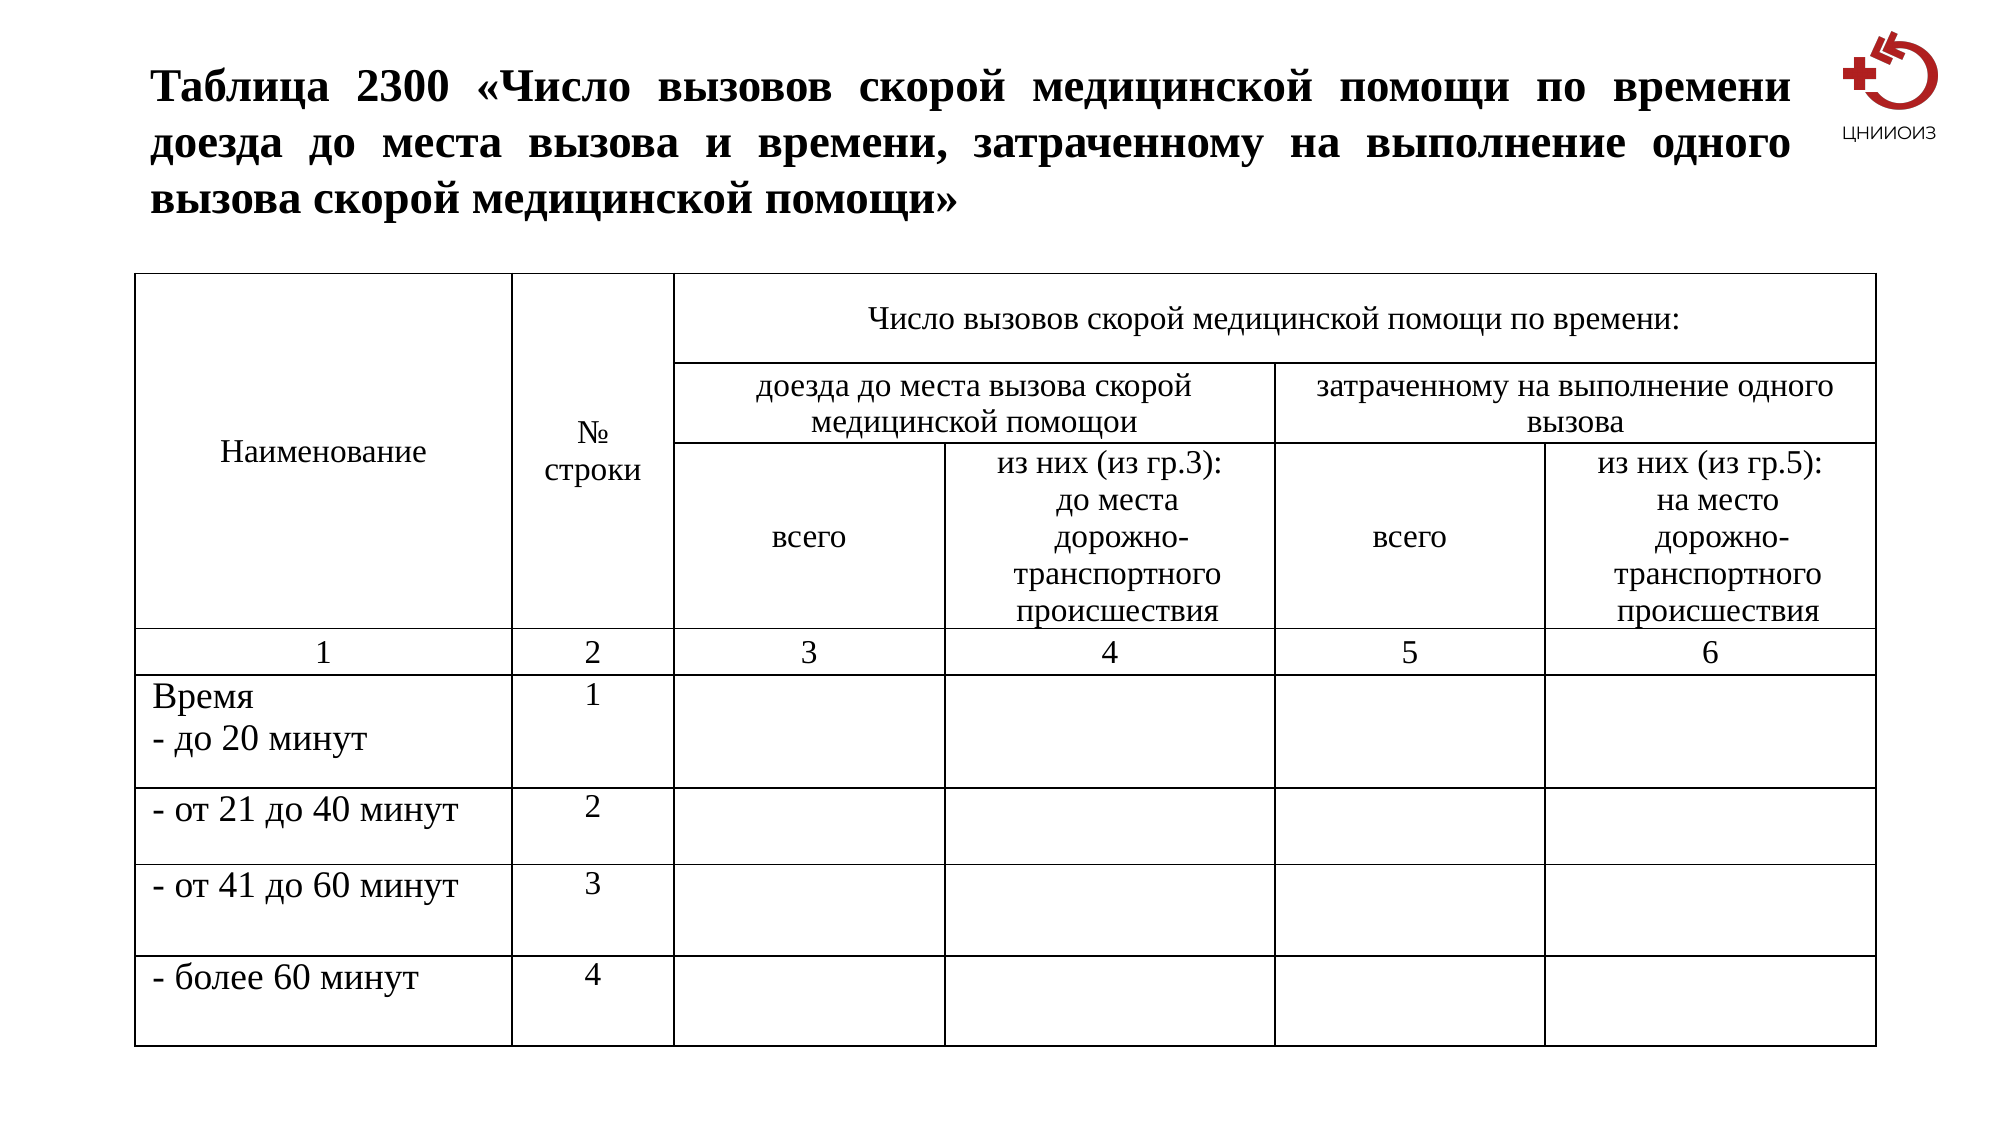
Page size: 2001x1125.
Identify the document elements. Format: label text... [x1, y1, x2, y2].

table_cell [675, 676, 944, 787]
table_cell из них (из гр.5): на место дорожно- транспортного происшествия [1546, 444, 1875, 628]
table_cell [1276, 865, 1544, 955]
table_cell всего [675, 444, 944, 628]
table_cell 4 [946, 629, 1274, 674]
table_cell доезда до места вызова скорой медицинской помощои [675, 364, 1274, 442]
table_cell [675, 789, 944, 864]
table_cell из них (из гр.3): до места дорожно- транспортного происшествия [946, 444, 1274, 628]
table_cell - от 21 до 40 минут [136, 789, 511, 864]
table_cell 1 [136, 629, 511, 674]
table_header Число вызовов скорой медицинской помощи по времени: [675, 274, 1875, 362]
table_cell 3 [513, 865, 673, 955]
title Таблица 2300 «Число вызовов скорой медицинской помощи по времени доезда до места вызова и времени, затраченному на выполнение одного вызова скорой медицинской помощи» [135, 45, 1808, 233]
table_cell [1276, 676, 1544, 787]
table_cell Время - до 20 минут [136, 676, 511, 787]
table_cell затраченному на выполнение одного вызова [1276, 364, 1875, 442]
table_cell [675, 957, 944, 1045]
table_header № строки [513, 274, 673, 628]
table_cell [946, 957, 1274, 1045]
table_cell [1546, 789, 1875, 864]
table_cell 1 [513, 676, 673, 787]
picture [1843, 31, 1938, 142]
table_cell - более 60 минут [136, 957, 511, 1045]
table_cell [1276, 957, 1544, 1045]
table_cell 6 [1546, 629, 1875, 674]
table_cell [1276, 789, 1544, 864]
table_cell 4 [513, 957, 673, 1045]
table_cell [675, 865, 944, 955]
table_cell [1546, 957, 1875, 1045]
table_cell [946, 865, 1274, 955]
table_cell 5 [1276, 629, 1544, 674]
table_cell 2 [513, 629, 673, 674]
table_cell 3 [675, 629, 944, 674]
table_cell 2 [513, 789, 673, 864]
table_cell всего [1276, 444, 1544, 628]
table_cell [946, 789, 1274, 864]
table_cell - от 41 до 60 минут [136, 865, 511, 955]
table_cell [946, 676, 1274, 787]
table_cell [1546, 676, 1875, 787]
table_header Наименование [136, 274, 511, 628]
table_cell [1546, 865, 1875, 955]
